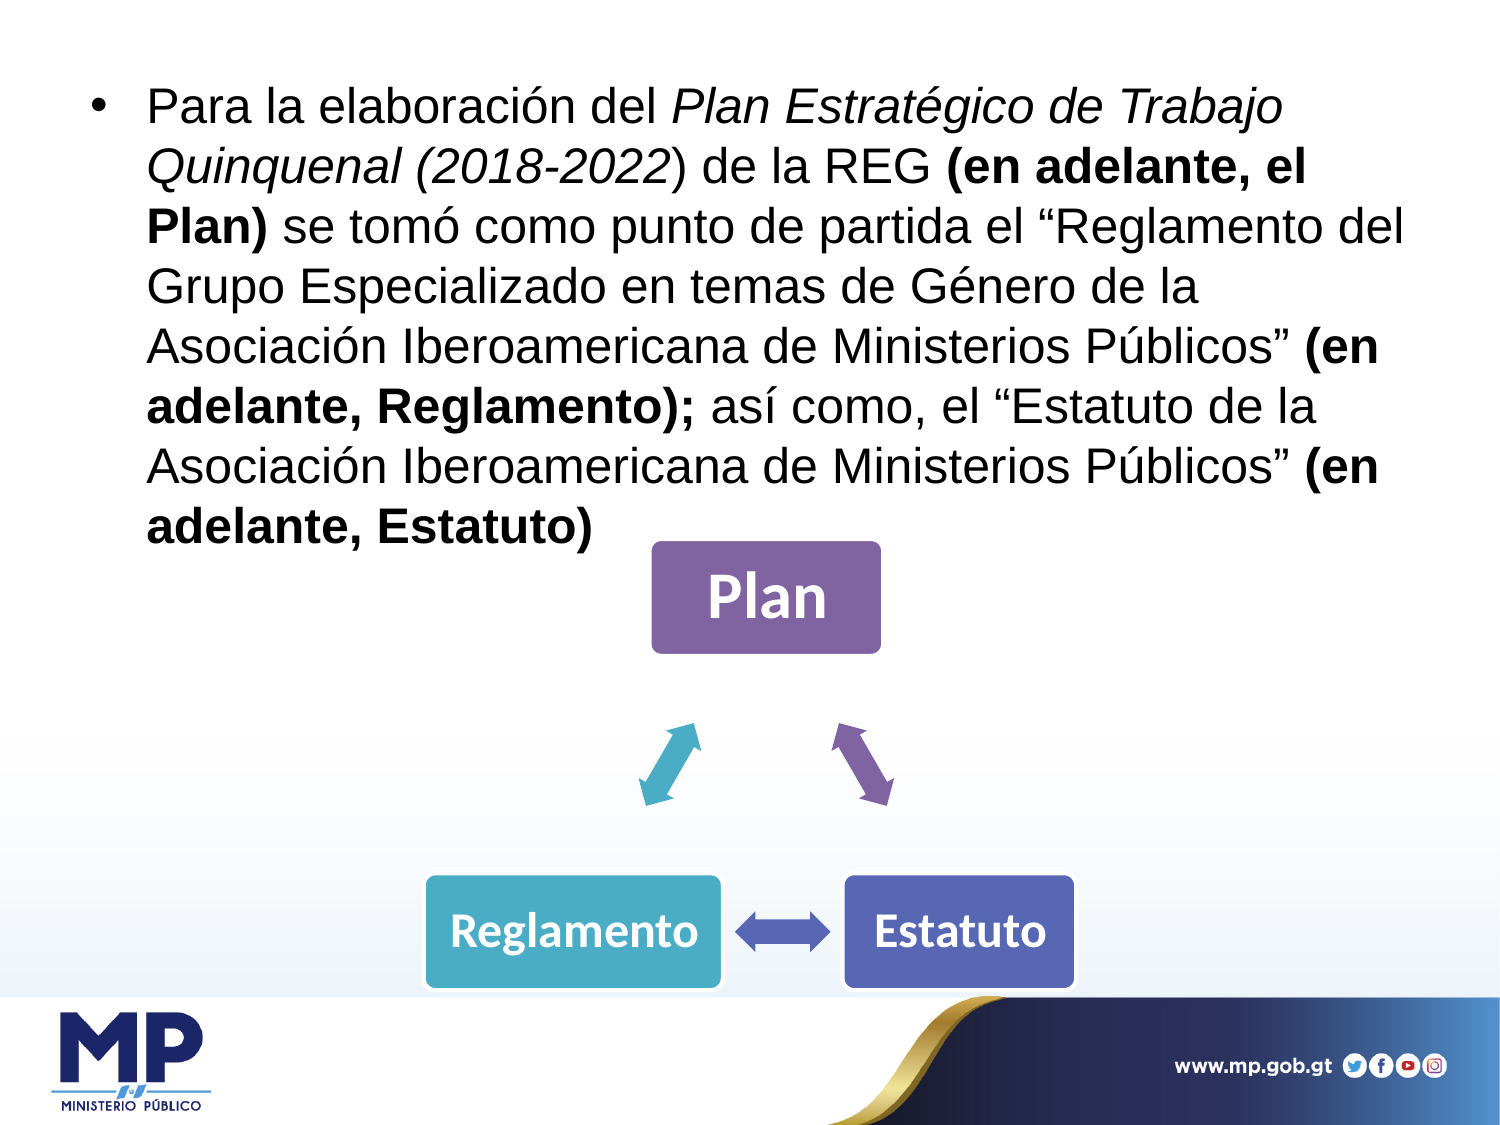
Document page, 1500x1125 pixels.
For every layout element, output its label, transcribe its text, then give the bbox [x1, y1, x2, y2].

list Para la elaboración del Plan Estratégico de Trabajo Quinquenal (2018-2022) de la REG (en adelante, el Plan) se tomó como punto de partida el “Reglamento del Grupo Especializado en temas de Género de la Asociación Iberoamericana de Ministerios Públicos” (en adelante, Reglamento); así como, el “Estatuto de la Asociación Iberoamericana de Ministerios Públicos” (en adelante, Estatuto) [75, 66, 1425, 696]
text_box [277, 538, 1223, 991]
picture [0, 0, 1500, 1125]
